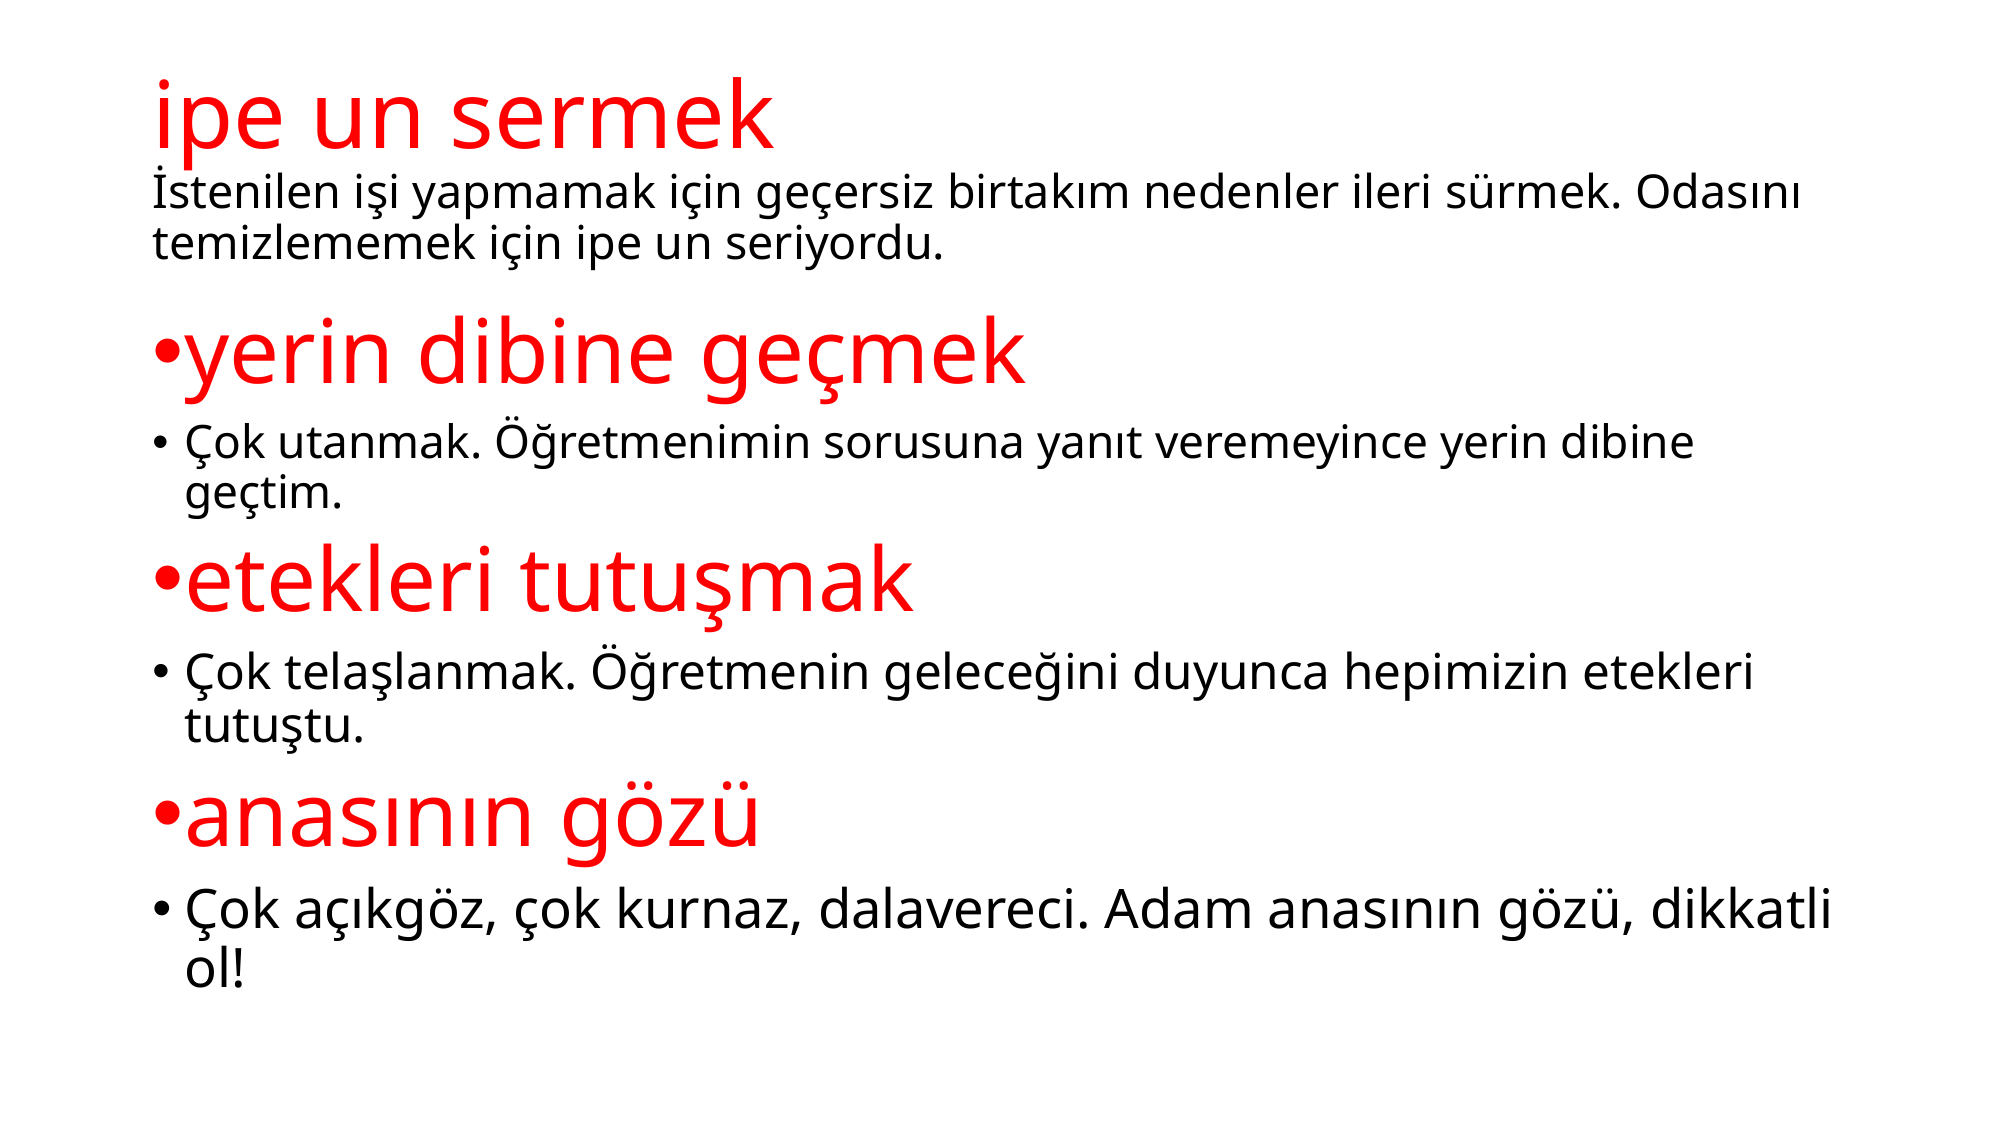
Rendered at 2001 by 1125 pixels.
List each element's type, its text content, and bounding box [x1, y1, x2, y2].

title ipe un sermek İstenilen işi yapmamak için geçersiz birtakım nedenler ileri sürmek. Odasını temizlememek için ipe un seriyordu. [137, 59, 1863, 278]
list yerin dibine geçmek Çok utanmak. Öğretmenimin sorusuna yanıt veremeyince yerin dibine geçtim. etekleri tutuşmak Çok telaşlanmak. Öğretmenin geleceğini duyunca hepimizin etekleri tutuştu. anasının gözü Çok açıkgöz, çok kurnaz, dalavereci. Adam anasının gözü, dikkatli ol! [137, 299, 1863, 1014]
